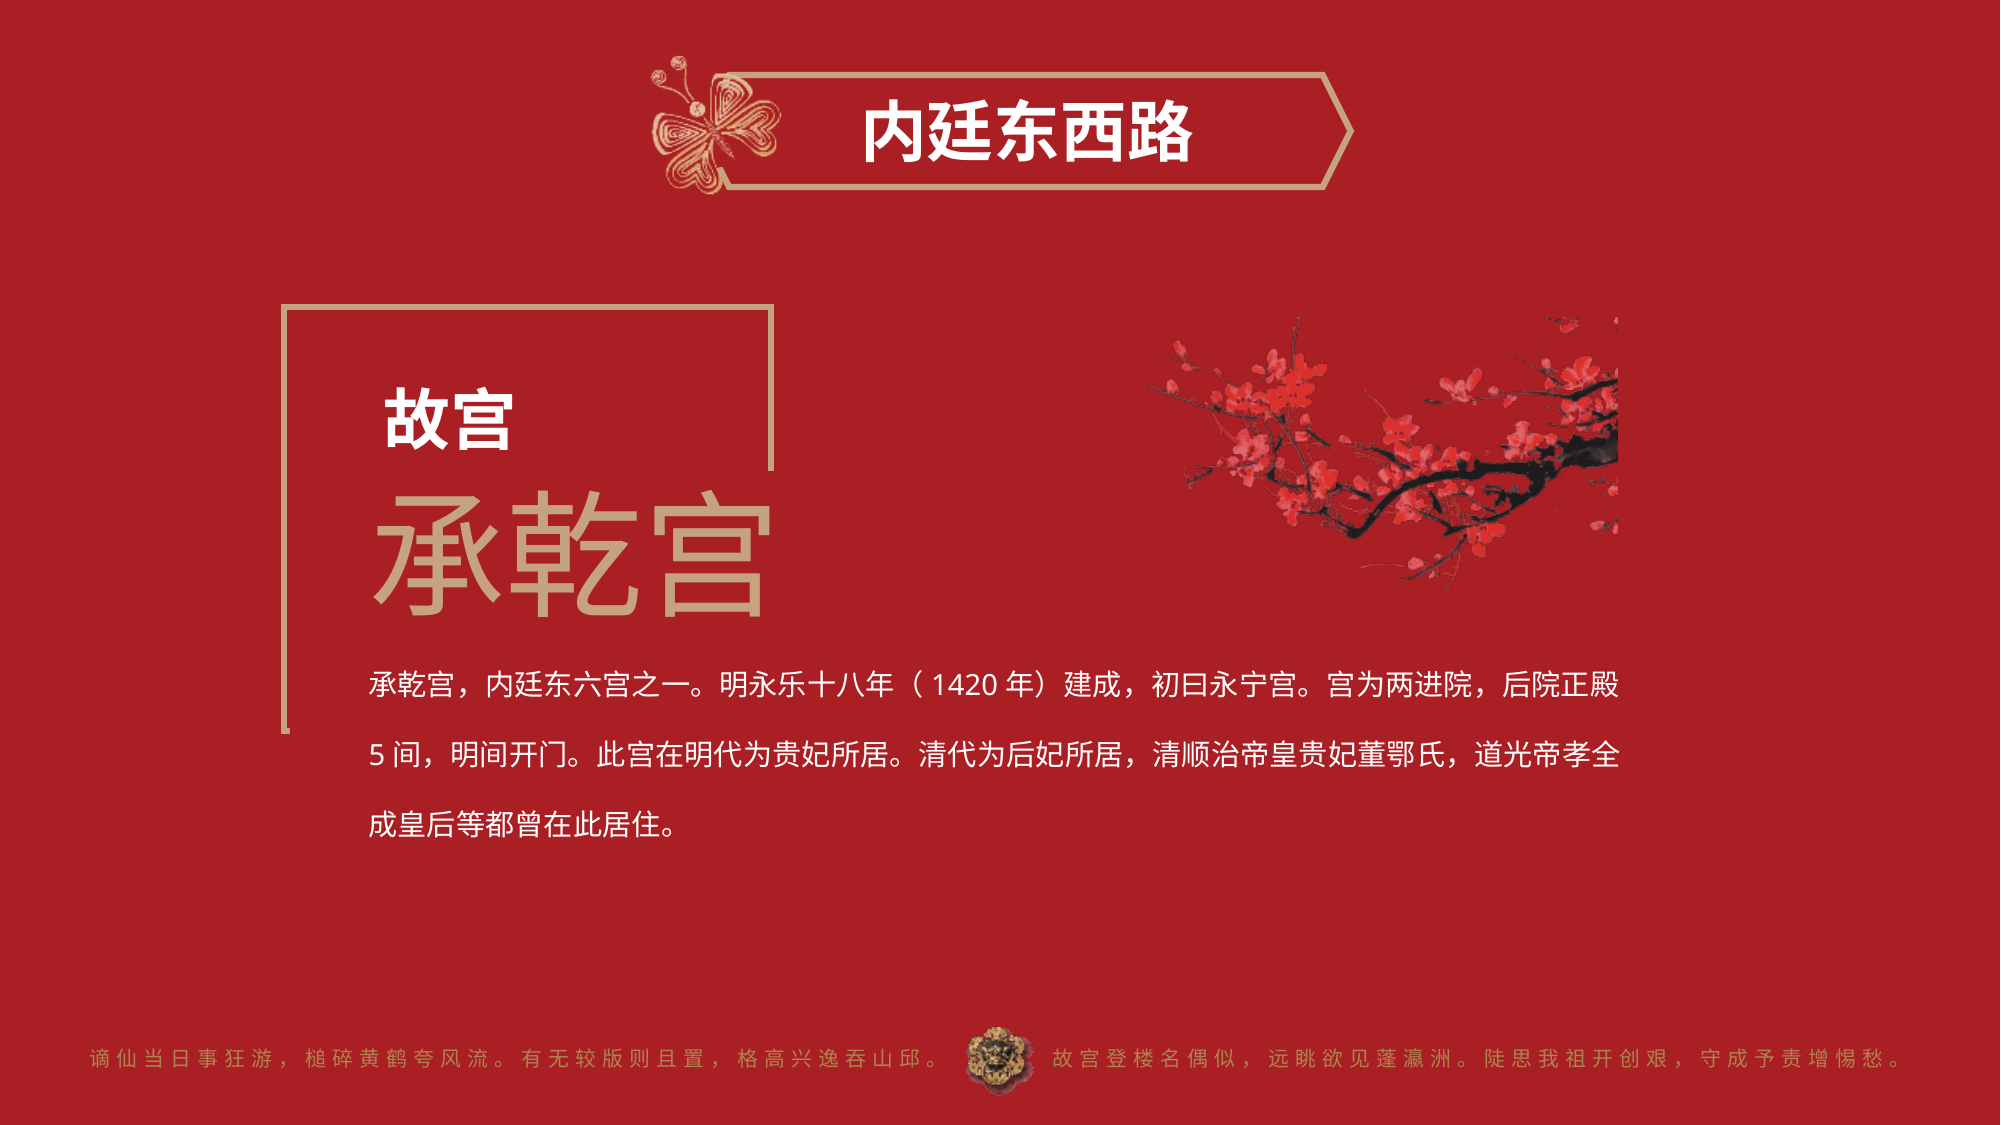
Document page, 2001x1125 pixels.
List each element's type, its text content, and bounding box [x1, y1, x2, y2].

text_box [284, 306, 1647, 838]
text_box 内廷东西路 [845, 82, 1255, 178]
picture [965, 1027, 1034, 1096]
